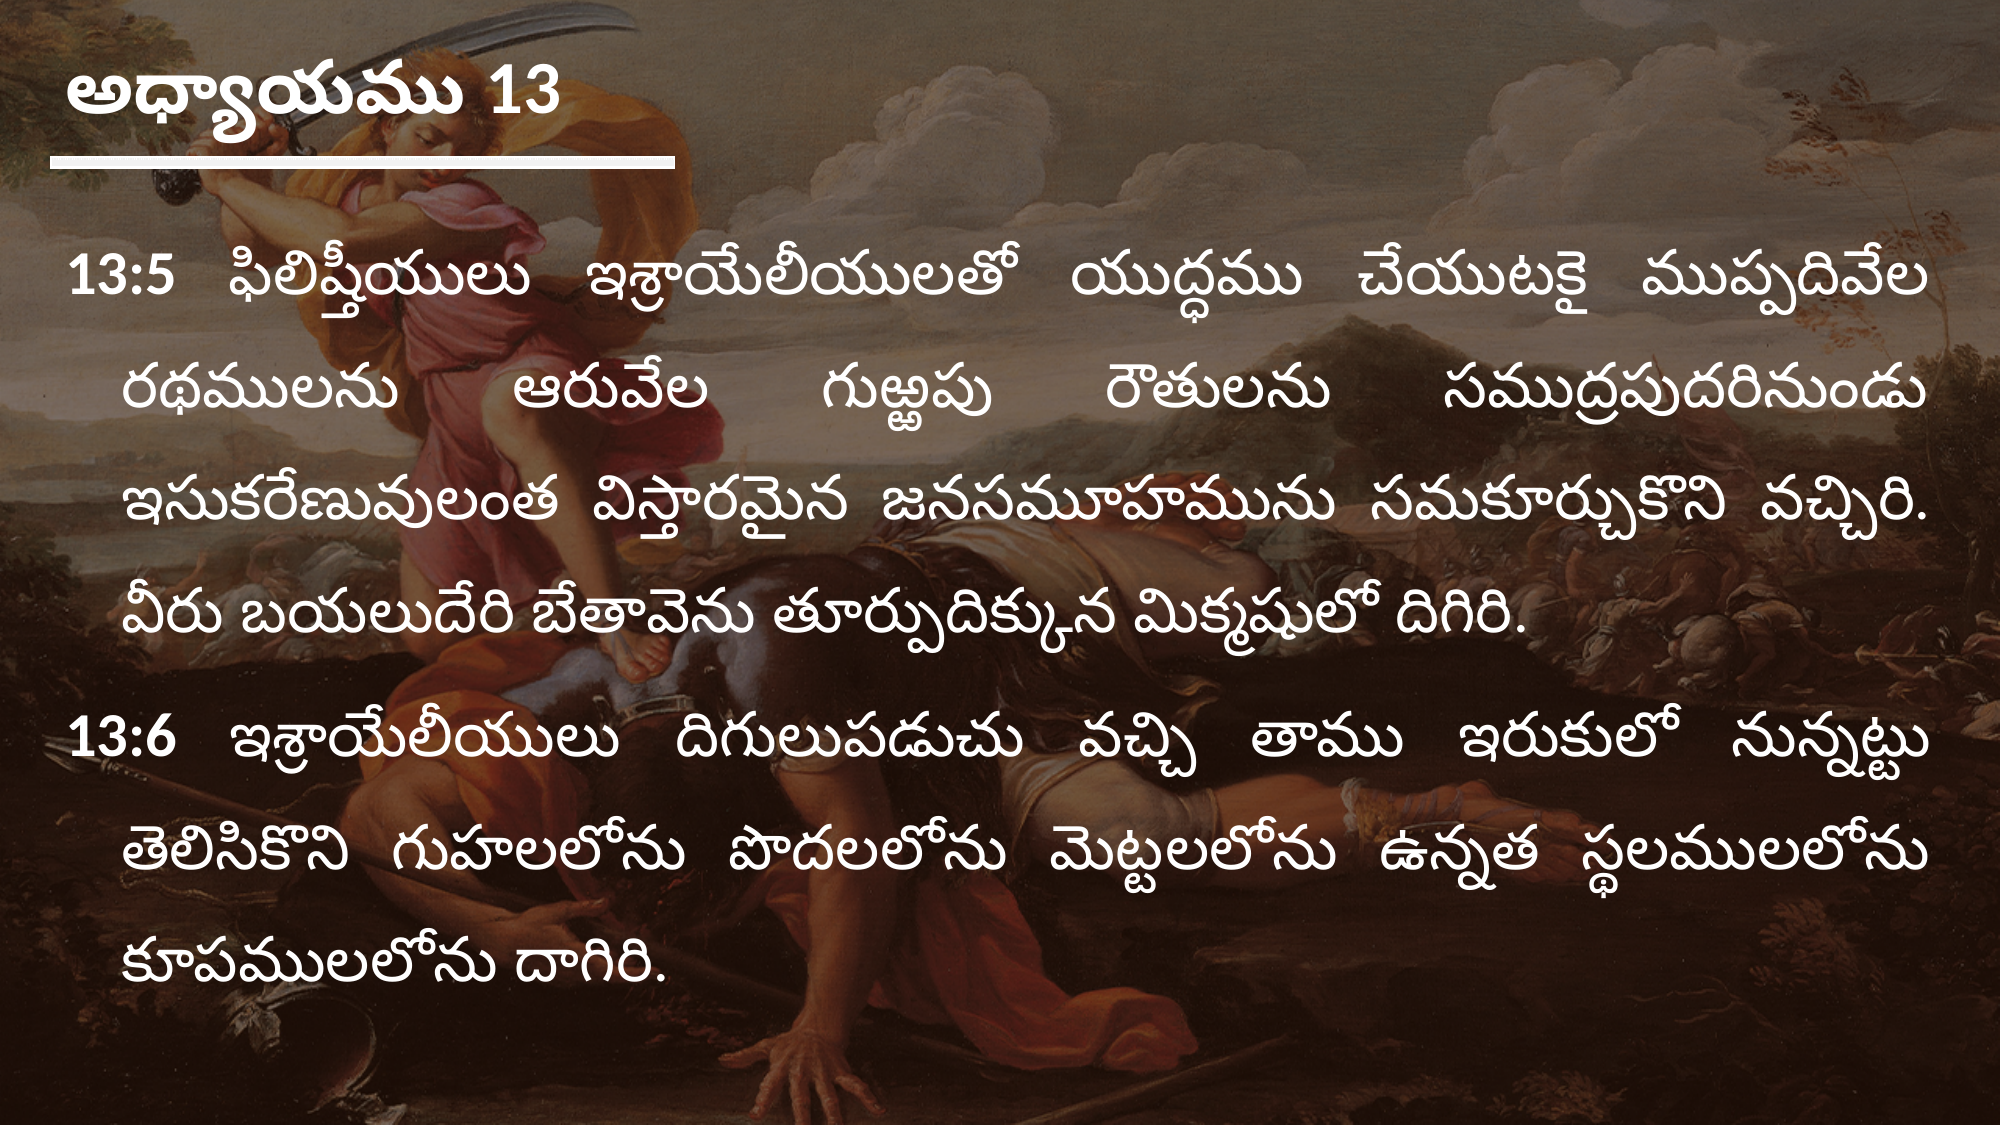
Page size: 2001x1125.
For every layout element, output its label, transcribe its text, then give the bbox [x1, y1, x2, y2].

title అధ్యాయము 13 [50, 0, 1925, 167]
picture [0, 0, 2000, 1125]
list 13:5 ఫిలిష్తీయులు ఇశ్రాయేలీయులతో యుద్ధము చేయుటకై ముప్పదివేల రథములను ఆరువేల గుఱ్ఱపు రౌతులను సముద్రపుదరినుండు ఇసుకరేణువులంత విస్తారమైన జనసమూహమును సమకూర్చుకొని వచ్చిరి. వీరు బయలుదేరి బేతావెను తూర్పుదిక్కున మిక్మషులో దిగిరి. 13:6 ఇశ్రాయేలీయులు దిగులుపడుచు వచ్చి తాము ఇరుకులో నున్నట్టు తెలిసికొని గుహలలోను పొదలలోను మెట్టలలోను ఉన్నత స్థలములలోను కూపములలోను దాగిరి. [50, 187, 1946, 1063]
